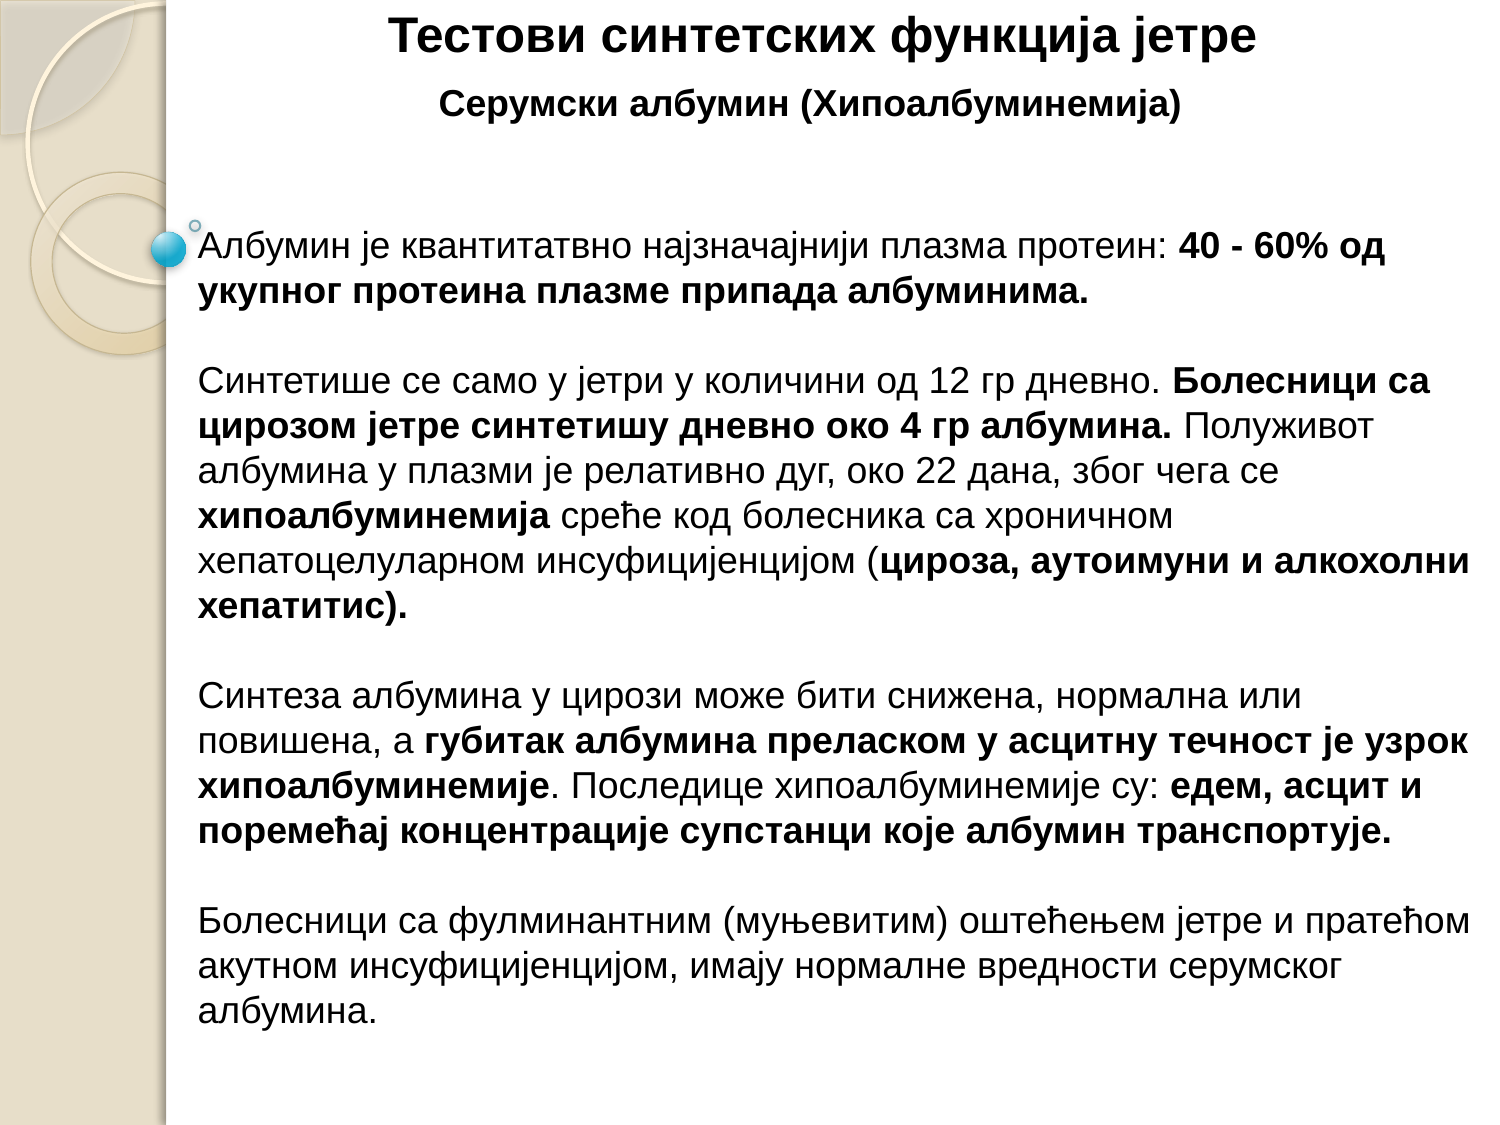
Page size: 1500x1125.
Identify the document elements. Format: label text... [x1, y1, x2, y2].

text_box Албумин је квантитатвно најзначајнији плазма протеин: 40 - 60% од укупног протеина плазме припада албуминима. Синтетише се само у јетри у количини од 12 гр дневно. Болесници са цирозом јетре синтетишу дневно око 4 гр албумина. Полуживот албумина у плазми је релативно дуг, око 22 дана, због чега се хипоалбуминемија среће код болесника са хроничном хепатоцелуларном инсуфицијенцијом (цироза, аутоимуни и алкохолни хепатитис). Синтеза албумина у цирози може бити снижена, нормална или повишена, а губитак албумина преласком у асцитну течност је узрок хипоалбуминемије. Последице хипоалбуминемије су: едем, асцит и поремећај концентрације супстанци које албумин транспортује. Болесници са фулминантним (муњевитим) оштећењем јетре и пратећом акутном инсуфицијенцијом, имају нормалне вредности серумског албумина. [183, 214, 1500, 1039]
text_box Серумски албумин (Хипоалбуминемија) [423, 71, 1197, 132]
text_box Тестови синтетских функција јетре [289, 0, 1471, 131]
